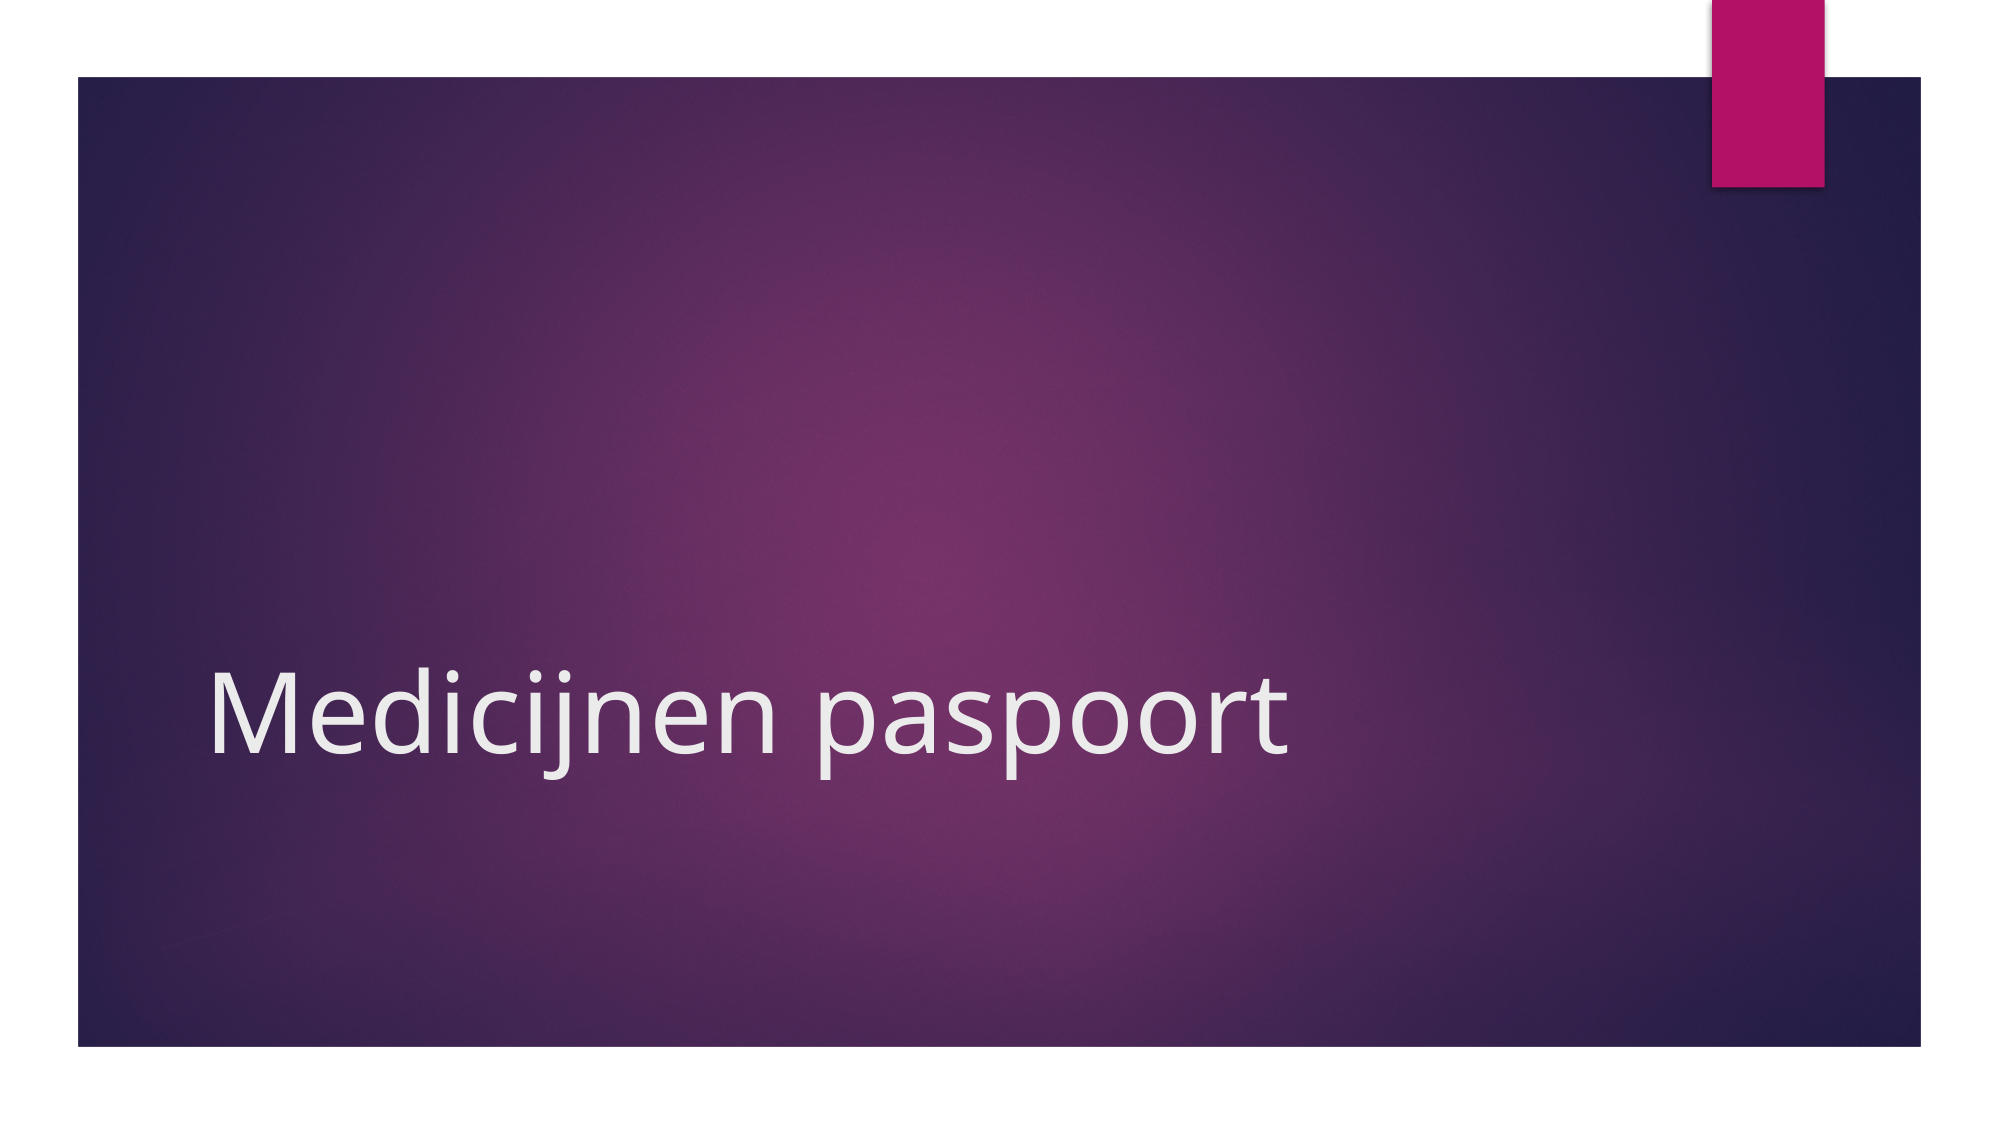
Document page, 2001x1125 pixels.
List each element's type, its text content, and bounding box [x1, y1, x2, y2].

title Medicijnen paspoort [189, 344, 1638, 784]
